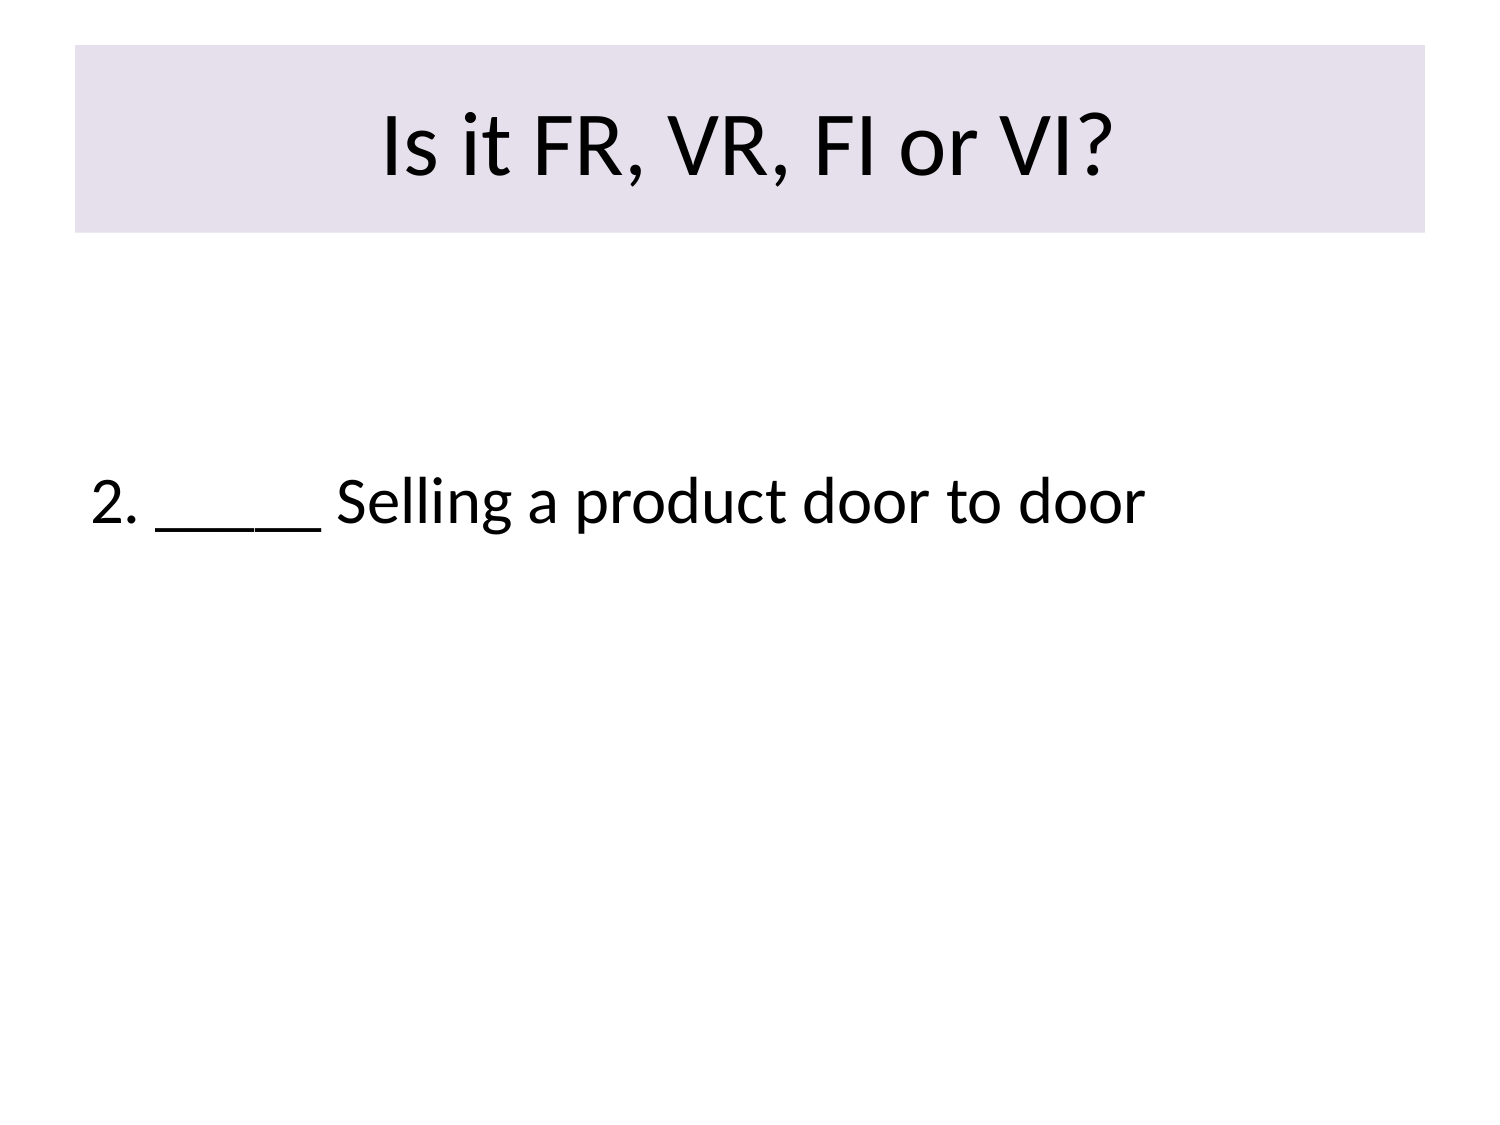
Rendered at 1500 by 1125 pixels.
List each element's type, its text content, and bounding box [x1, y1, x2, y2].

title Is it FR, VR, FI or VI? [75, 45, 1425, 233]
list 2. _____ Selling a product door to door [75, 262, 1425, 1005]
